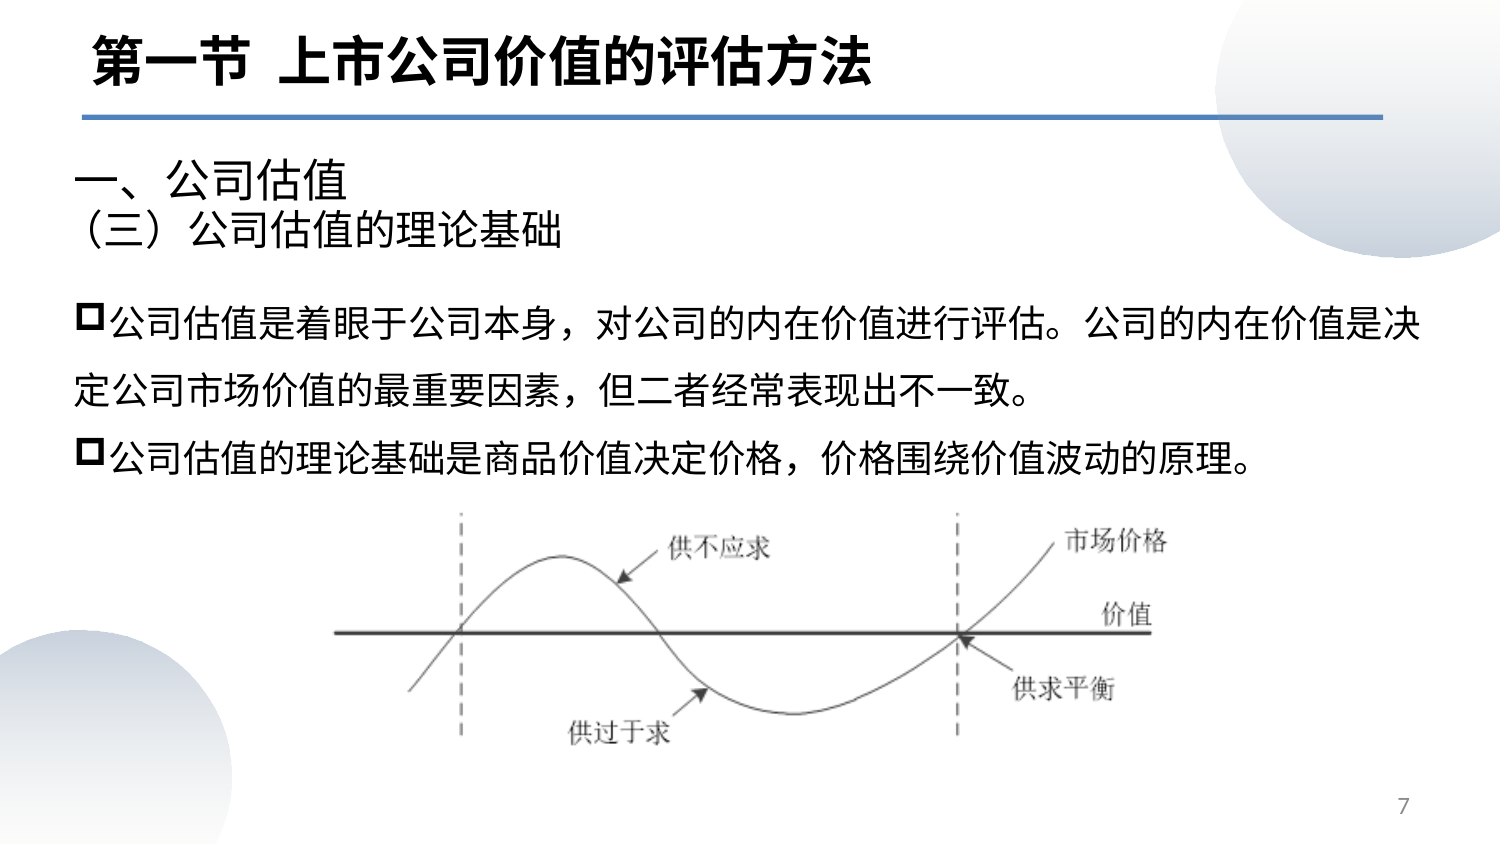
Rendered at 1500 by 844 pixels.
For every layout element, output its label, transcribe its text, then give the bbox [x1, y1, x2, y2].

text_box [1213, 0, 1500, 260]
list 公司估值是着眼于公司本身，对公司的内在价值进行评估。公司的内在价值是决定公司市场价值的最重要因素，但二者经常表现出不一致。 公司估值的理论基础是商品价值决定价格，价格围绕价值波动的原理。 [58, 269, 1465, 696]
title （三）公司估值的理论基础 [46, 175, 1397, 282]
picture [327, 445, 1185, 809]
text_box 第一节 上市公司价值的评估方法 [74, 11, 1234, 107]
text_box [0, 627, 234, 844]
slide_number 7 [1074, 782, 1425, 827]
text_box 一、公司估值 [58, 117, 1256, 200]
